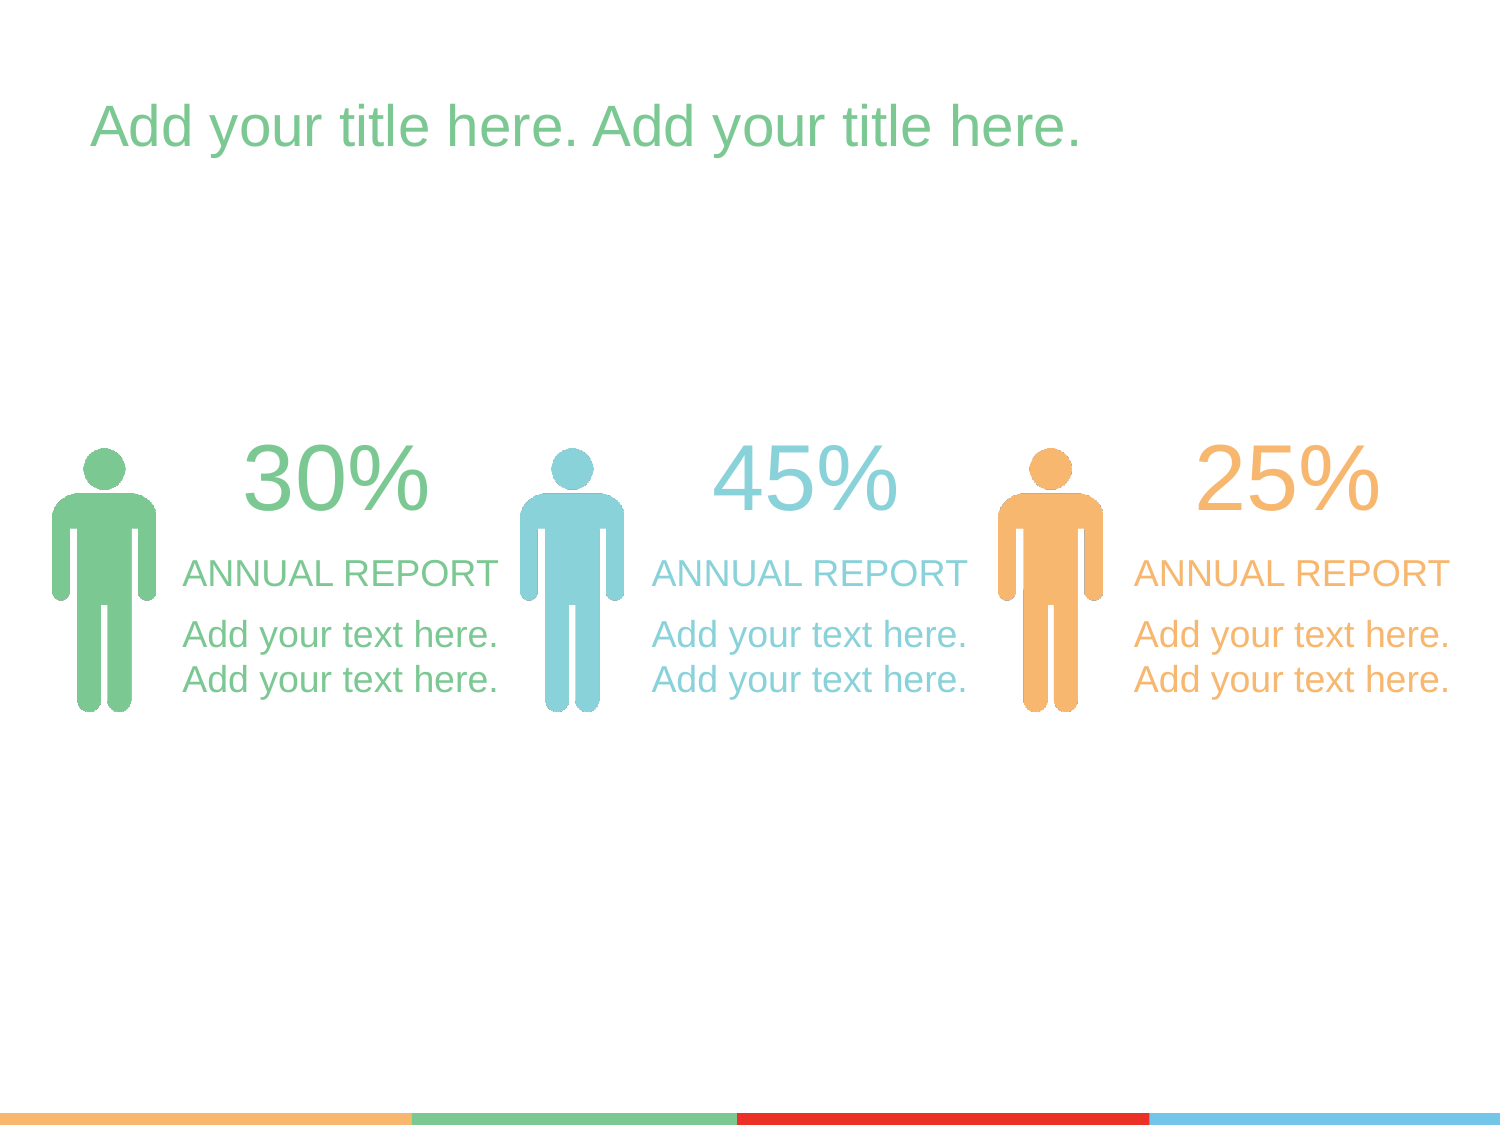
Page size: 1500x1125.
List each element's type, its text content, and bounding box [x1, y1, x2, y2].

picture [520, 448, 624, 712]
picture [52, 448, 156, 712]
text_box 45% [697, 409, 930, 537]
picture [998, 448, 1103, 712]
title Add your title here. Add your title here. [75, 80, 1425, 166]
text_box ANNUAL REPORT [636, 541, 990, 603]
text_box ANNUAL REPORT [167, 541, 514, 603]
text_box 25% [1179, 409, 1412, 537]
text_box ANNUAL REPORT [1119, 541, 1472, 603]
text_box Add your text here. Add your text here. [1119, 603, 1472, 712]
text_box Add your text here. Add your text here. [167, 603, 514, 712]
text_box 30% [228, 409, 460, 537]
text_box Add your text here. Add your text here. [636, 603, 990, 712]
